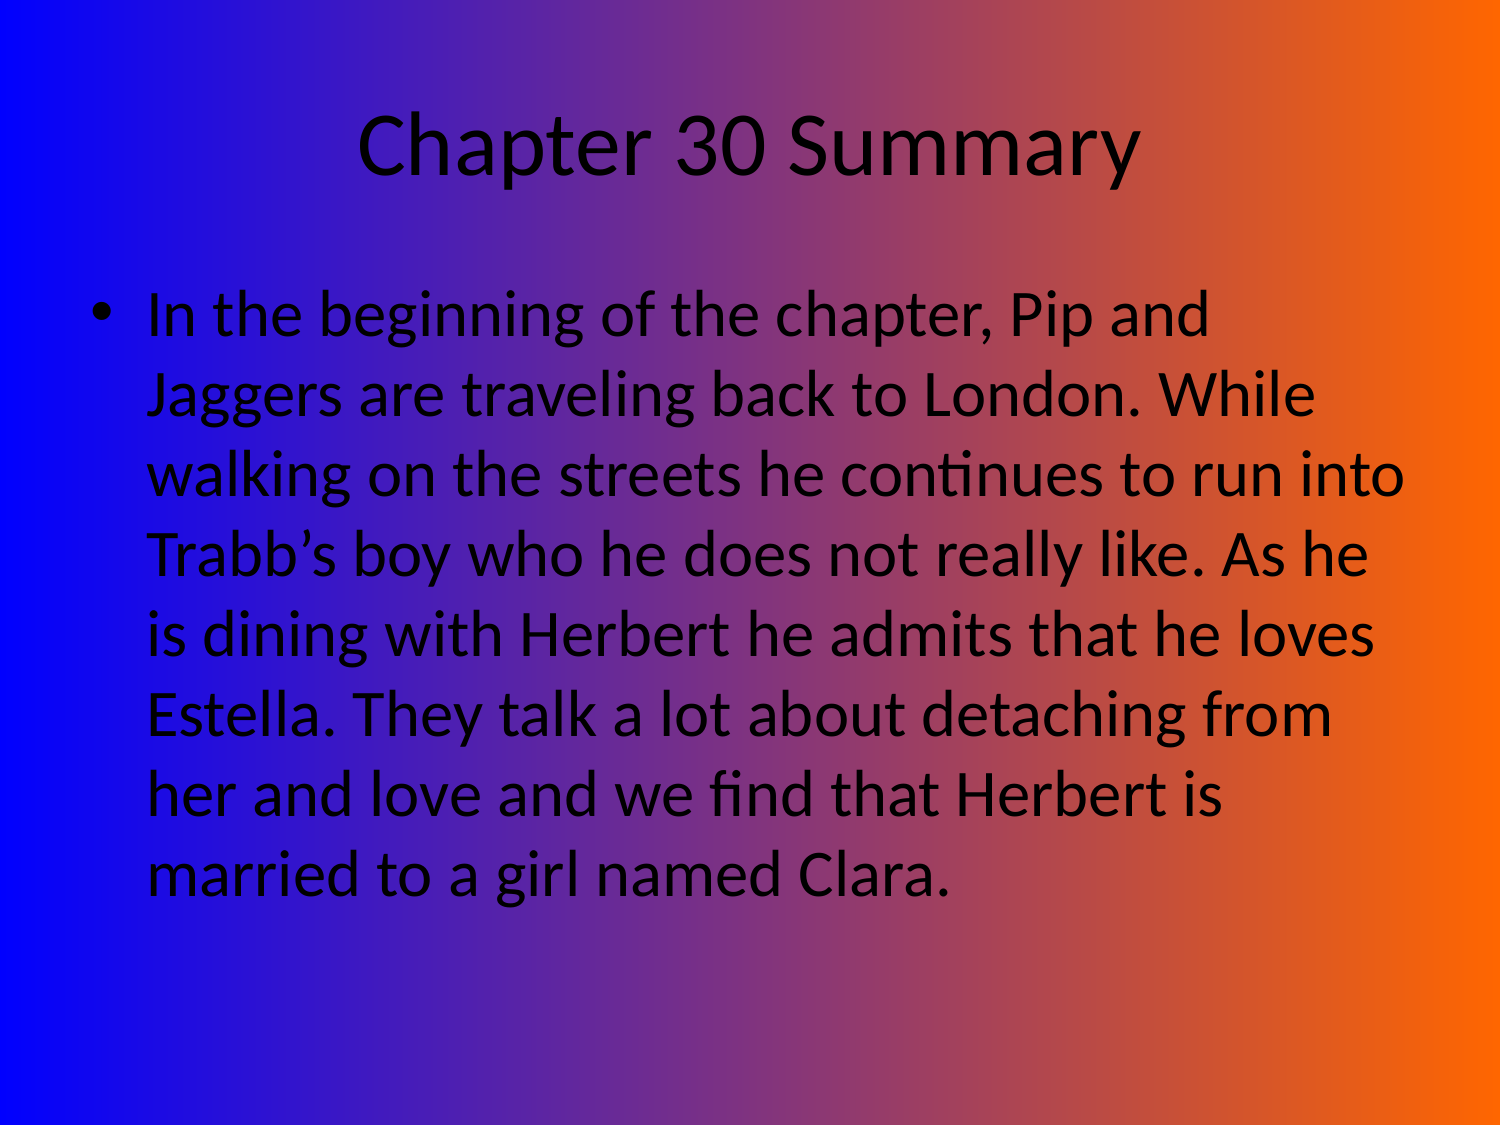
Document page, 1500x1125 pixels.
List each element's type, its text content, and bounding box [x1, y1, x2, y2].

list In the beginning of the chapter, Pip and Jaggers are traveling back to London. While walking on the streets he continues to run into Trabb’s boy who he does not really like. As he is dining with Herbert he admits that he loves Estella. They talk a lot about detaching from her and love and we find that Herbert is married to a girl named Clara. [74, 262, 1426, 1006]
title Chapter 30 Summary [74, 44, 1426, 233]
